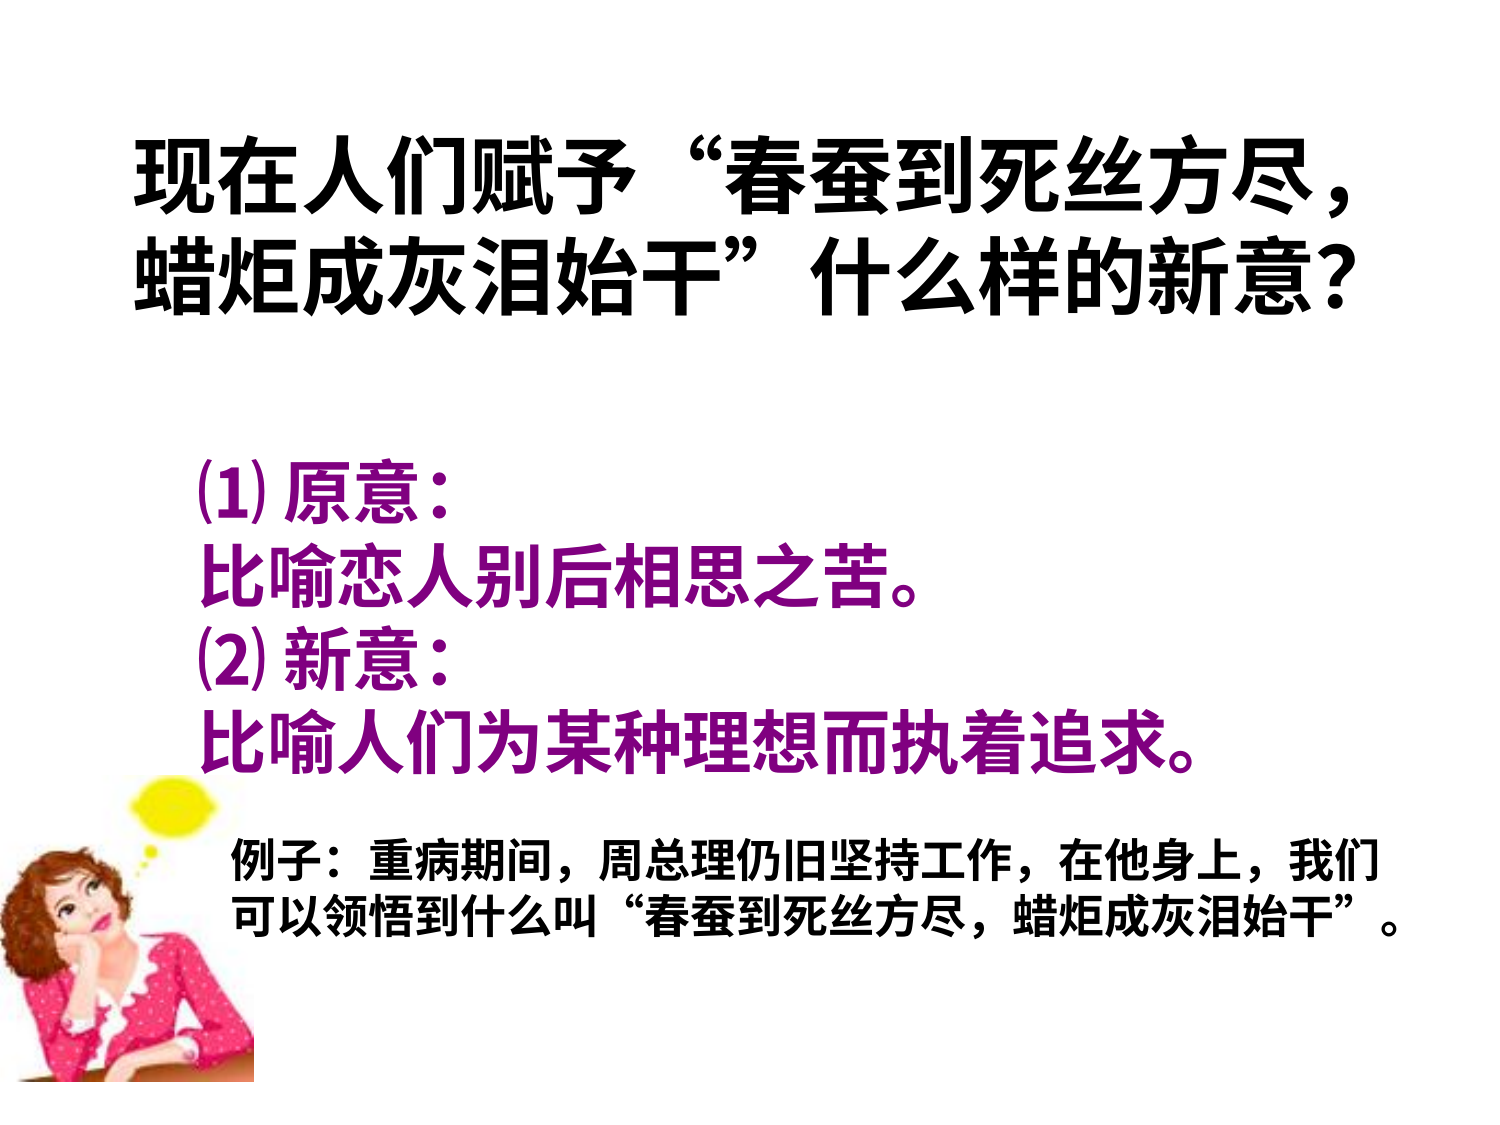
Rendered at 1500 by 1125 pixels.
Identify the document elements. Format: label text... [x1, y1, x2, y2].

text_box ⑴原意： 比喻恋人别后相思之苦。 ⑵新意： 比喻人们为某种理想而执着追求。 [161, 442, 1339, 790]
text_box 现在人们赋予“春蚕到死丝方尽，蜡炬成灰泪始干”什么样的新意？ [117, 115, 1383, 334]
picture [0, 775, 254, 1082]
text_box 例子：重病期间，周总理仍旧坚持工作，在他身上，我们可以领悟到什么叫“春蚕到死丝方尽，蜡炬成灰泪始干”。 [254, 824, 1426, 950]
